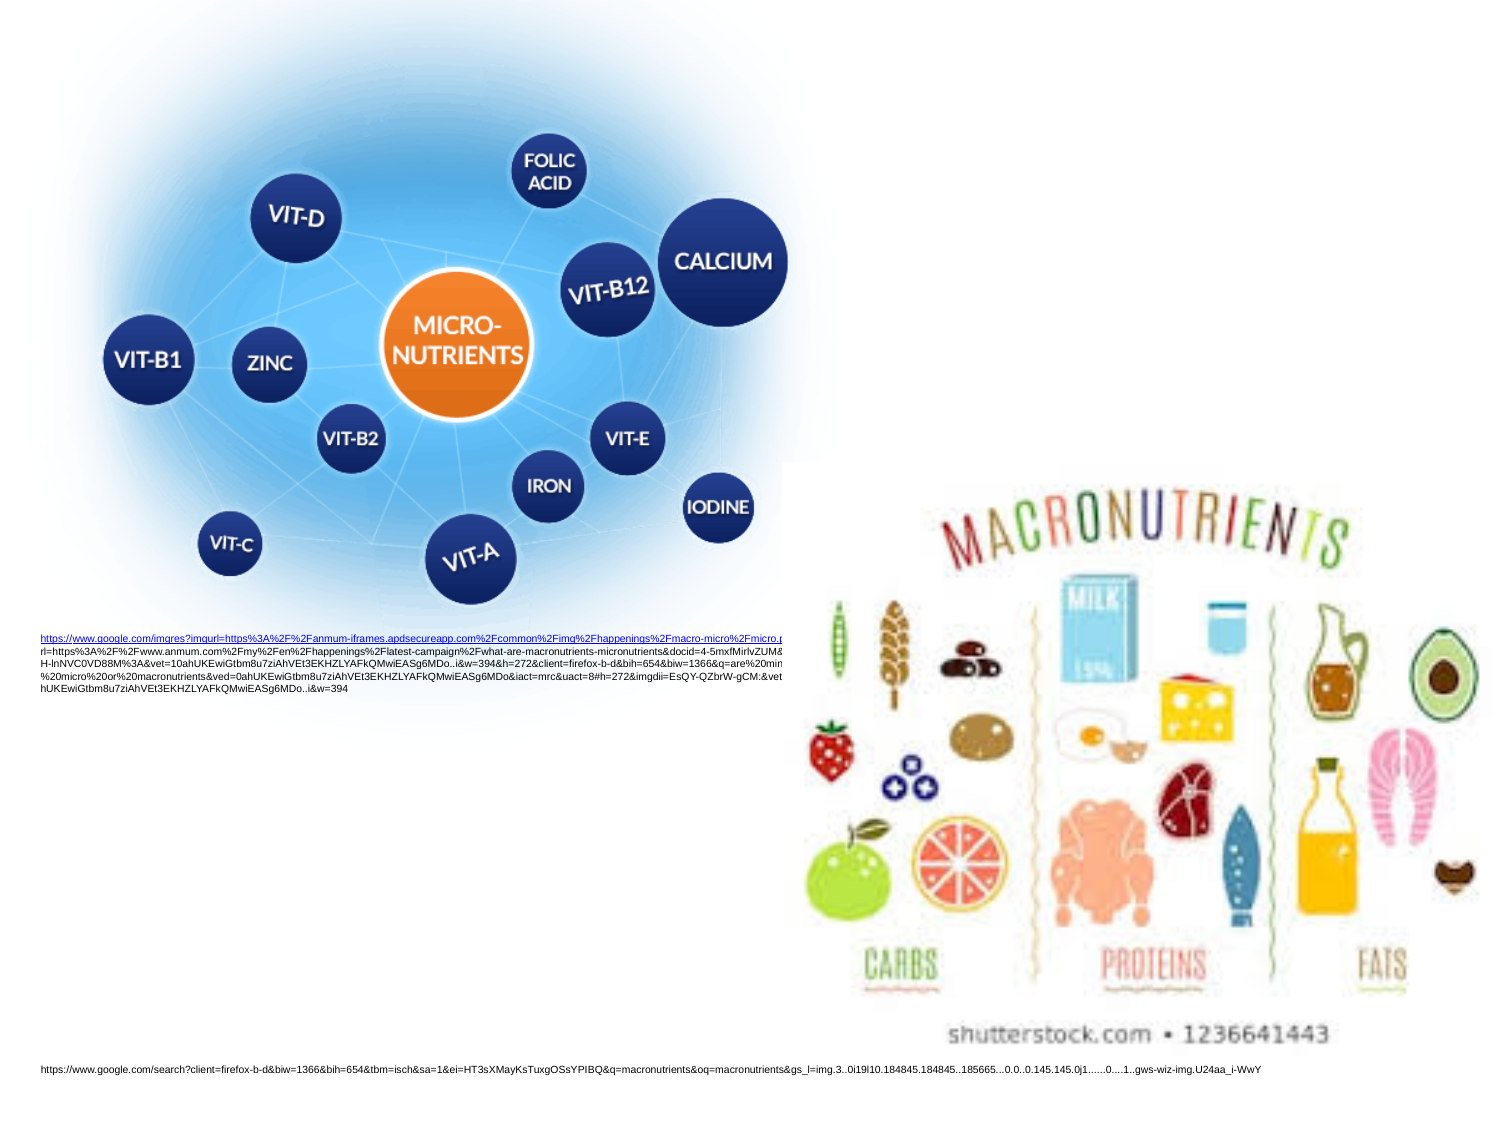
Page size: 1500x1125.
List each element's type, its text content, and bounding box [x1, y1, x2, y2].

picture [24, 0, 1500, 1056]
text_box https://www.google.com/search?client=firefox-b-d&biw=1366&bih=654&tbm=isch&sa=1&ei=HT3sXMayKsTuxgOSsYPIBQ&q=macronutrients&oq=macronutrients&gs_l=img.3..0i19l10.184845.184845..185665...0.0..0.145.145.0j1......0....1..gws-wiz-img.U24aa_i-WwY [26, 1055, 1281, 1083]
